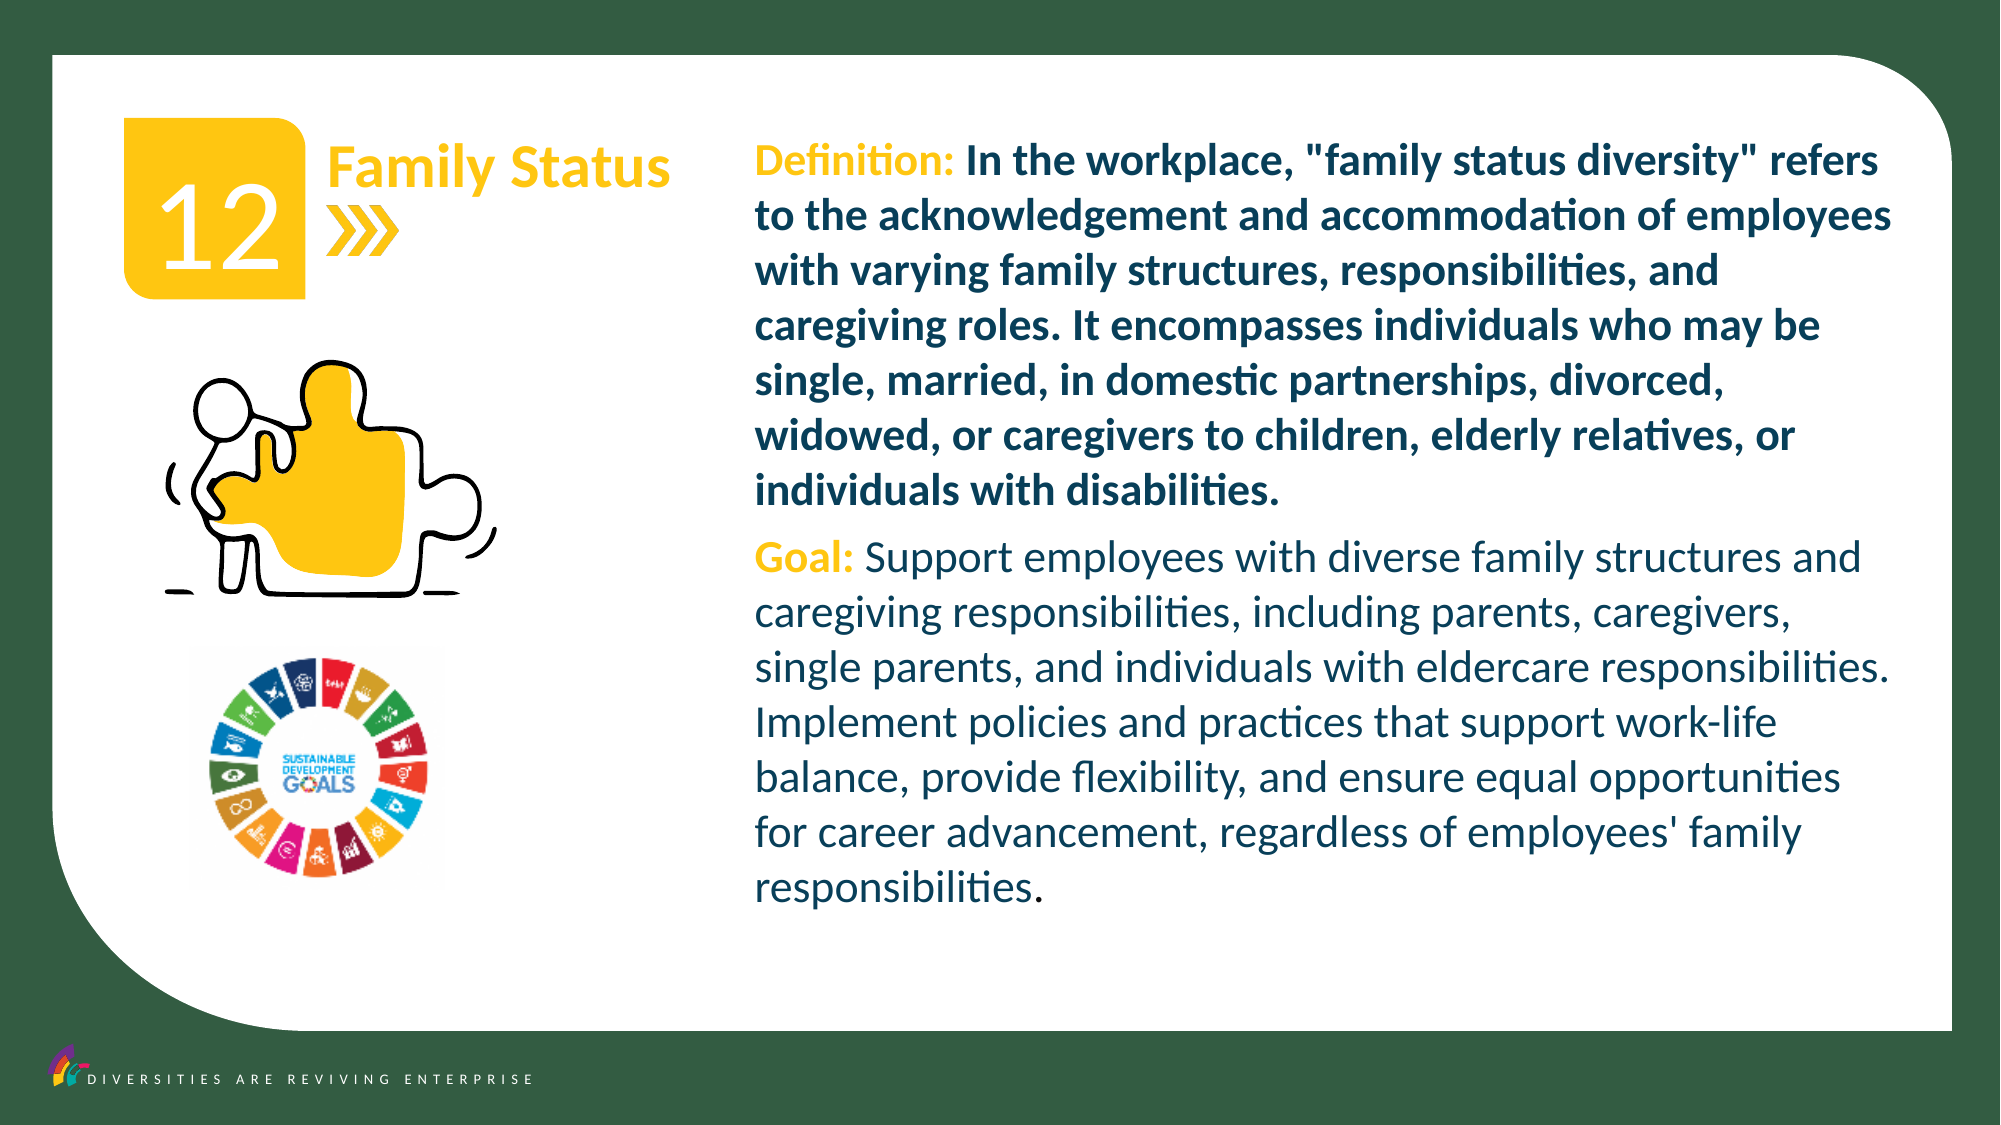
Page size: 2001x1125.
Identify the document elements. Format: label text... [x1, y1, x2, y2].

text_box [164, 359, 497, 598]
picture [189, 646, 445, 890]
text_box Family Status [313, 127, 711, 305]
text_box 12 [117, 114, 299, 272]
text_box [123, 128, 307, 301]
text_box Definition: In the workplace, "family status diversity" refers to the acknowledgement and accommodation of employees with varying family structures, responsibilities, and caregiving roles. It encompasses individuals who may be single, married, in domestic partnerships, divorced, widowed, or caregivers to children, elderly relatives, or individuals with disabilities. Goal: Support employees with diverse family structures and caregiving responsibilities, including parents, caregivers, single parents, and individuals with eldercare responsibilities. Implement policies and practices that support work-life balance, provide flexibility, and ensure equal opportunities for career advancement, regardless of employees' family responsibilities. [739, 122, 1909, 319]
picture [319, 187, 405, 274]
